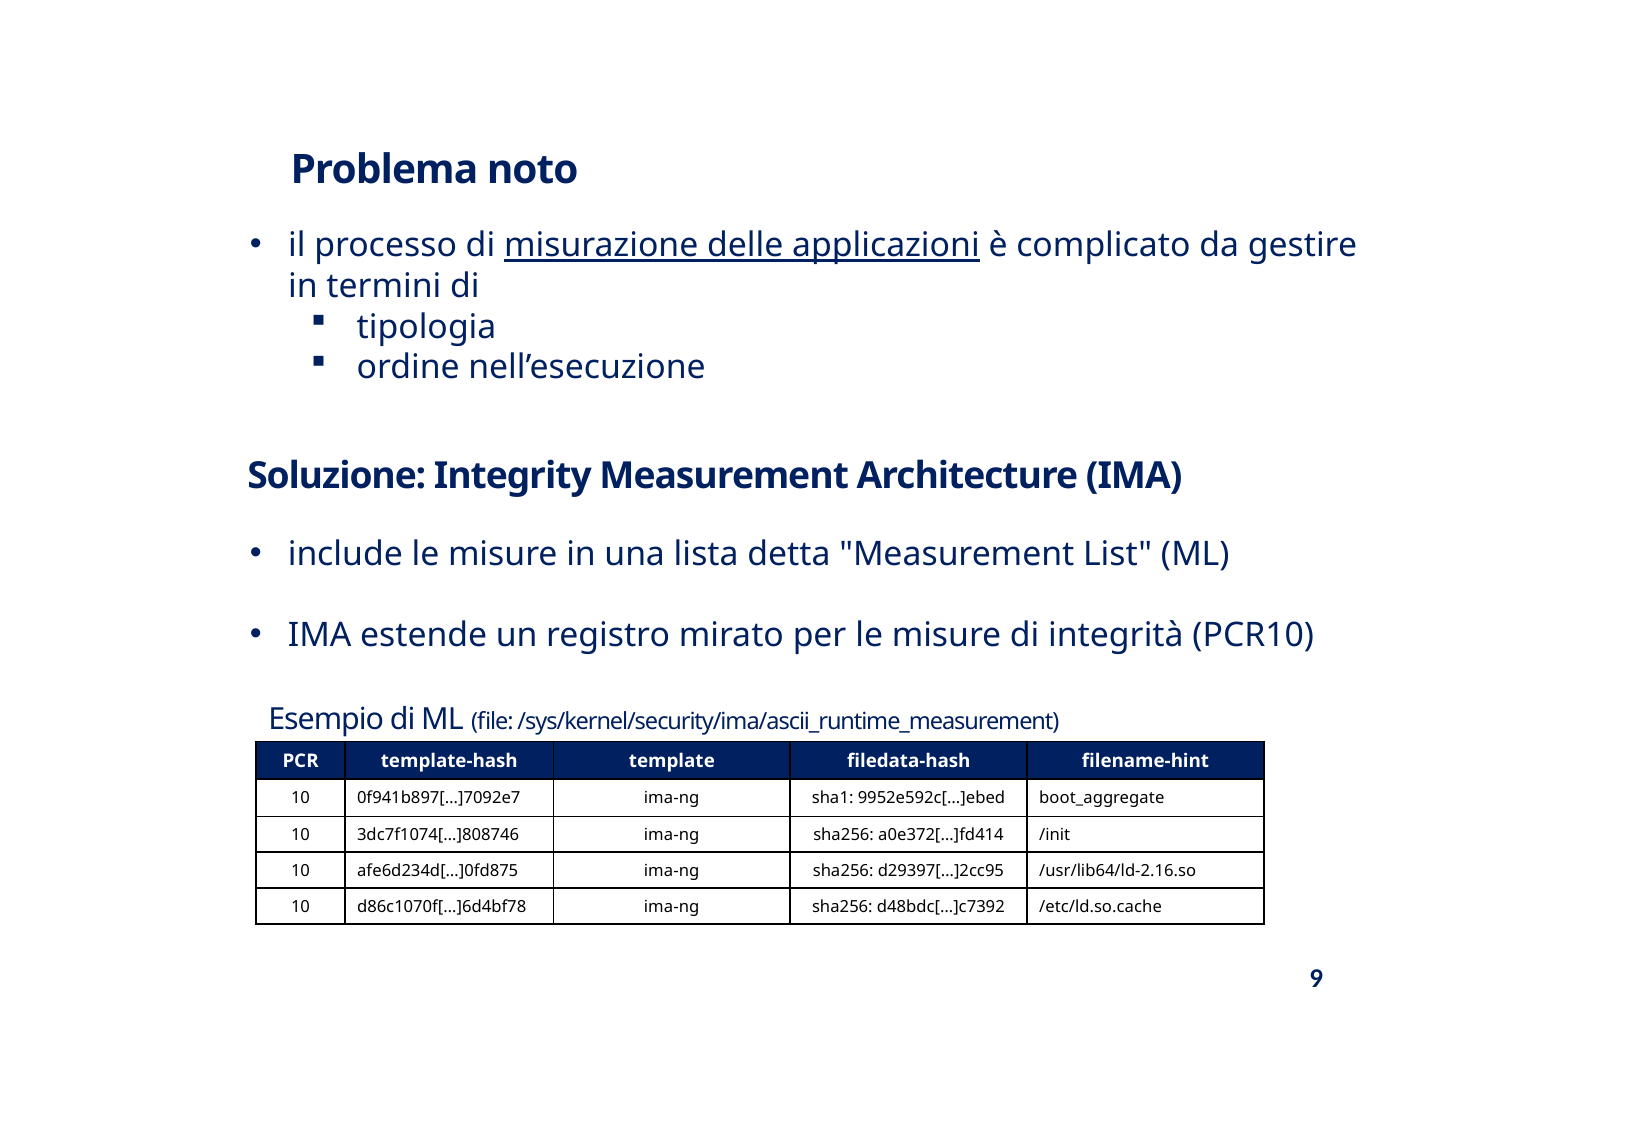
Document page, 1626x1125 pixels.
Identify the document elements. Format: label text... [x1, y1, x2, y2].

table_cell /etc/ld.so.cache [1028, 889, 1263, 923]
table_header filename-hint [1028, 742, 1263, 778]
table_cell boot_aggregate [1028, 780, 1263, 816]
table_cell sha256: d29397[…]2cc95 [791, 853, 1026, 887]
table_header PCR [257, 742, 344, 778]
table_cell sha256: d48bdc[…]c7392 [791, 889, 1026, 923]
table_cell 10 [257, 853, 344, 887]
text_box Esempio di ML (file: /sys/kernel/security/ima/ascii_runtime_measurement) [256, 622, 1330, 742]
text_box include le misure in una lista detta "Measurement List" (ML) IMA estende un registro mirato per le misure di integrità (PCR10) [235, 524, 1434, 742]
table_cell ima-ng [554, 817, 789, 851]
text_box Soluzione: Integrity Measurement Architecture (IMA) [235, 382, 1410, 502]
table_cell ima-ng [554, 889, 789, 923]
text_box Problema noto [278, 79, 1352, 199]
table_cell sha256: a0e372[…]fd414 [791, 817, 1026, 851]
table_cell 3dc7f1074[…]808746 [346, 817, 553, 851]
table_cell 0f941b897[…]7092e7 [346, 780, 553, 816]
table_cell afe6d234d[…]0fd875 [346, 853, 553, 887]
table_cell ima-ng [554, 780, 789, 816]
table_cell 10 [257, 817, 344, 851]
table_cell sha1: 9952e592c[…]ebed [791, 780, 1026, 816]
table_cell 10 [257, 889, 344, 923]
text_box il processo di misurazione delle applicazioni è complicato da gestire in termini di tipologia ordine nell’esecuzione [235, 215, 1410, 382]
table_cell 10 [257, 780, 344, 816]
table_cell d86c1070f[…]6d4bf78 [346, 889, 553, 923]
table_header filedata-hash [791, 742, 1026, 778]
slide_number 9 [1063, 952, 1339, 1002]
table_header template [554, 742, 789, 778]
table_cell /usr/lib64/ld-2.16.so [1028, 853, 1263, 887]
table_cell /init [1028, 817, 1263, 851]
table_header template-hash [346, 742, 553, 778]
table_cell ima-ng [554, 853, 789, 887]
